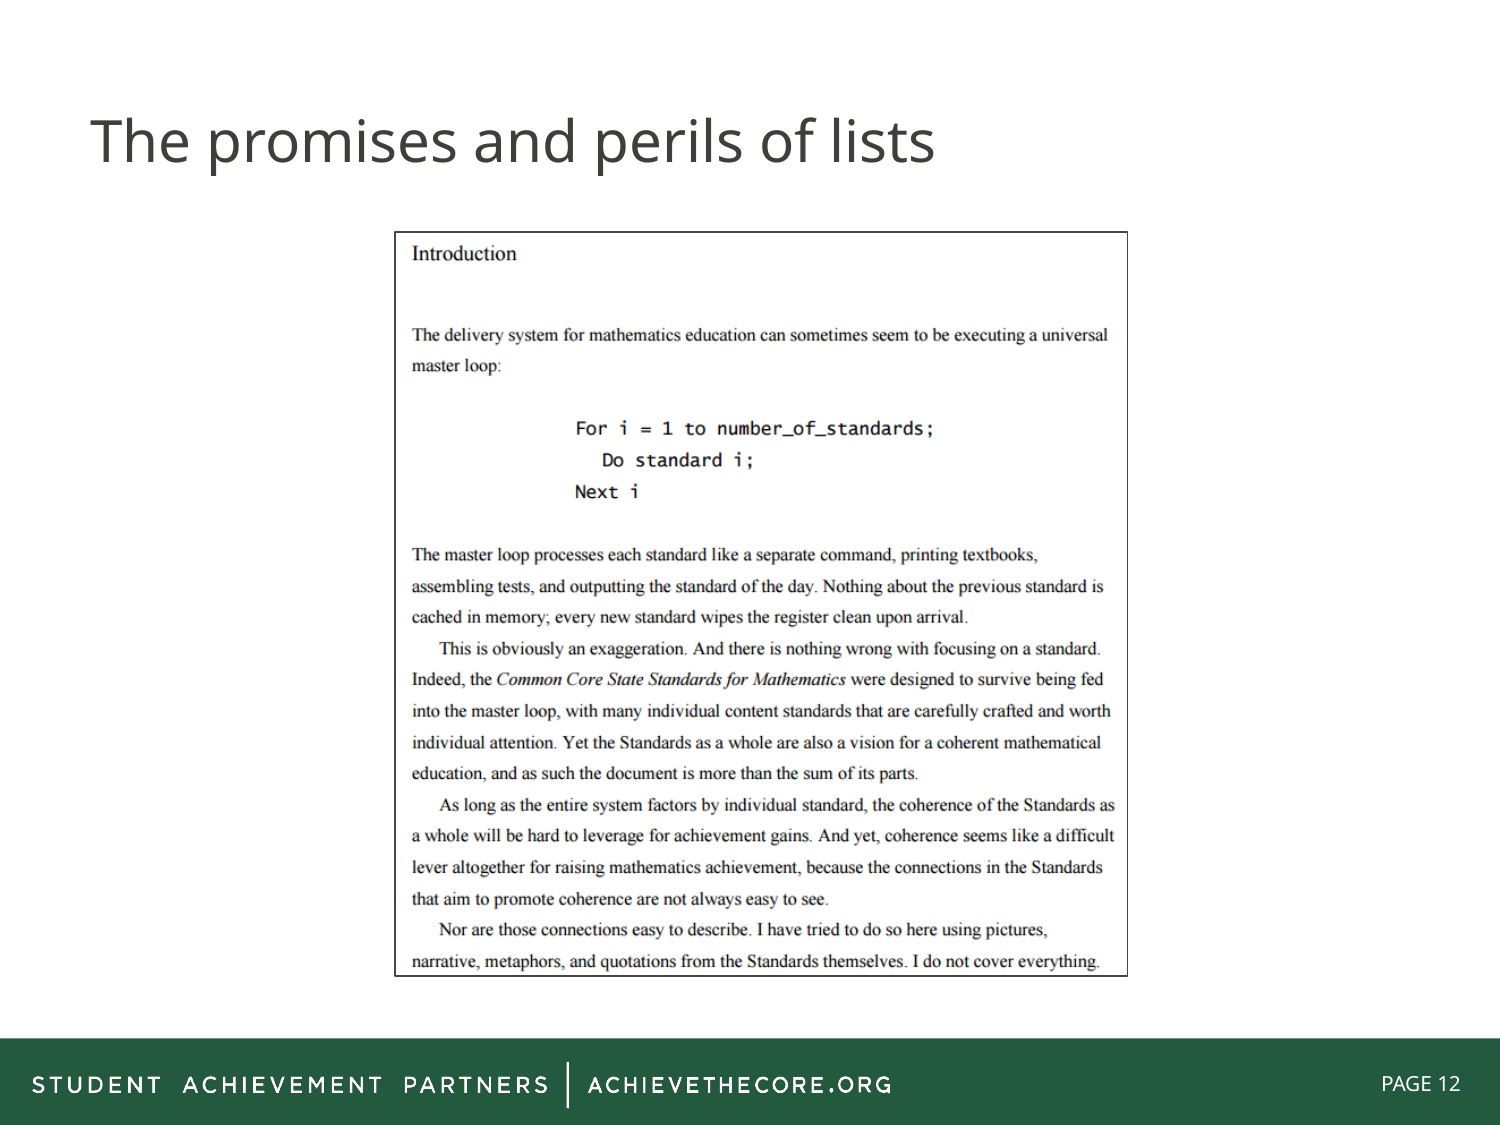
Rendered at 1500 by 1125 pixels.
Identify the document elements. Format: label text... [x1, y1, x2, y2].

picture [395, 232, 1128, 976]
title The promises and perils of lists [75, 45, 1425, 233]
picture [12, 1055, 911, 1112]
